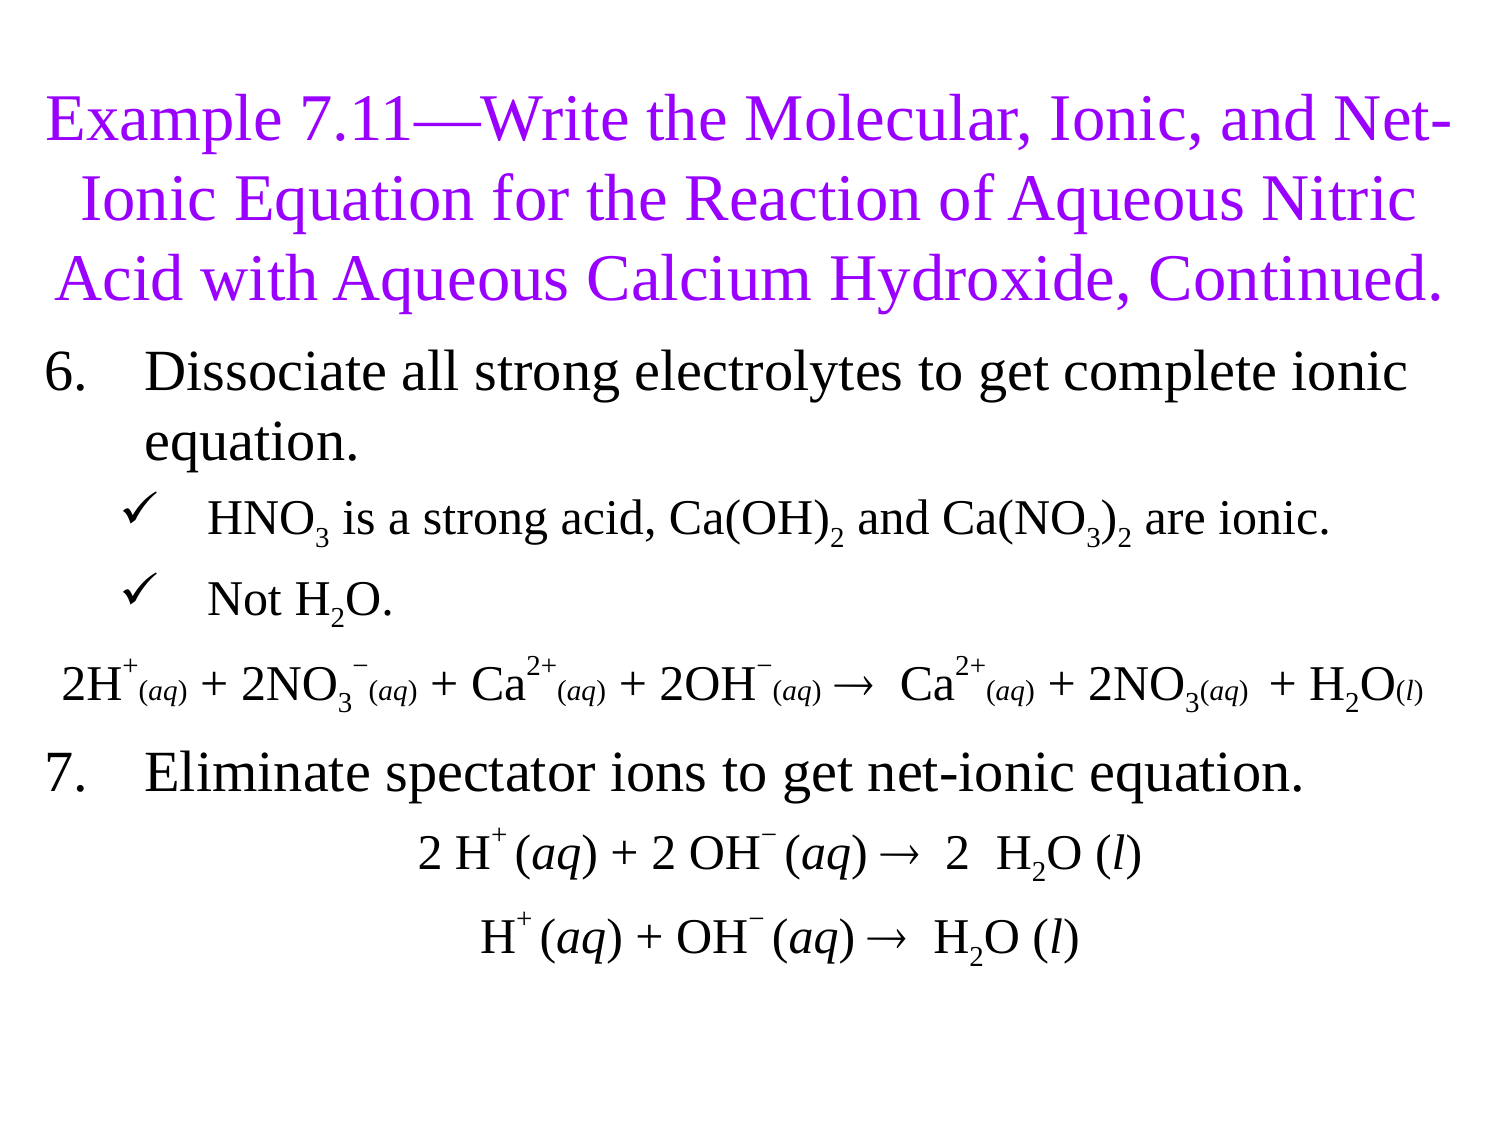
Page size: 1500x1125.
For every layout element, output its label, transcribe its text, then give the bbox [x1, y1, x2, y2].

text_box Dissociate all strong electrolytes to get complete ionic equation. HNO3 is a strong acid, Ca(OH)2 and Ca(NO3)2 are ionic. Not H2O. 2H+(aq) + 2NO3−(aq) + Ca2+(aq) + 2OH−(aq) Ca2+(aq) + 2NO3(aq) + H2O(l) Eliminate spectator ions to get net-ionic equation. 2 H+ (aq) + 2 OH− (aq) H2O (l) H+ (aq) + OH− (aq) H2O (l) [29, 324, 1455, 1025]
text_box Example 7.11—Write the Molecular, Ionic, and Net-Ionic Equation for the Reaction of Aqueous Nitric Acid with Aqueous Calcium Hydroxide, Continued. [0, 99, 1500, 288]
